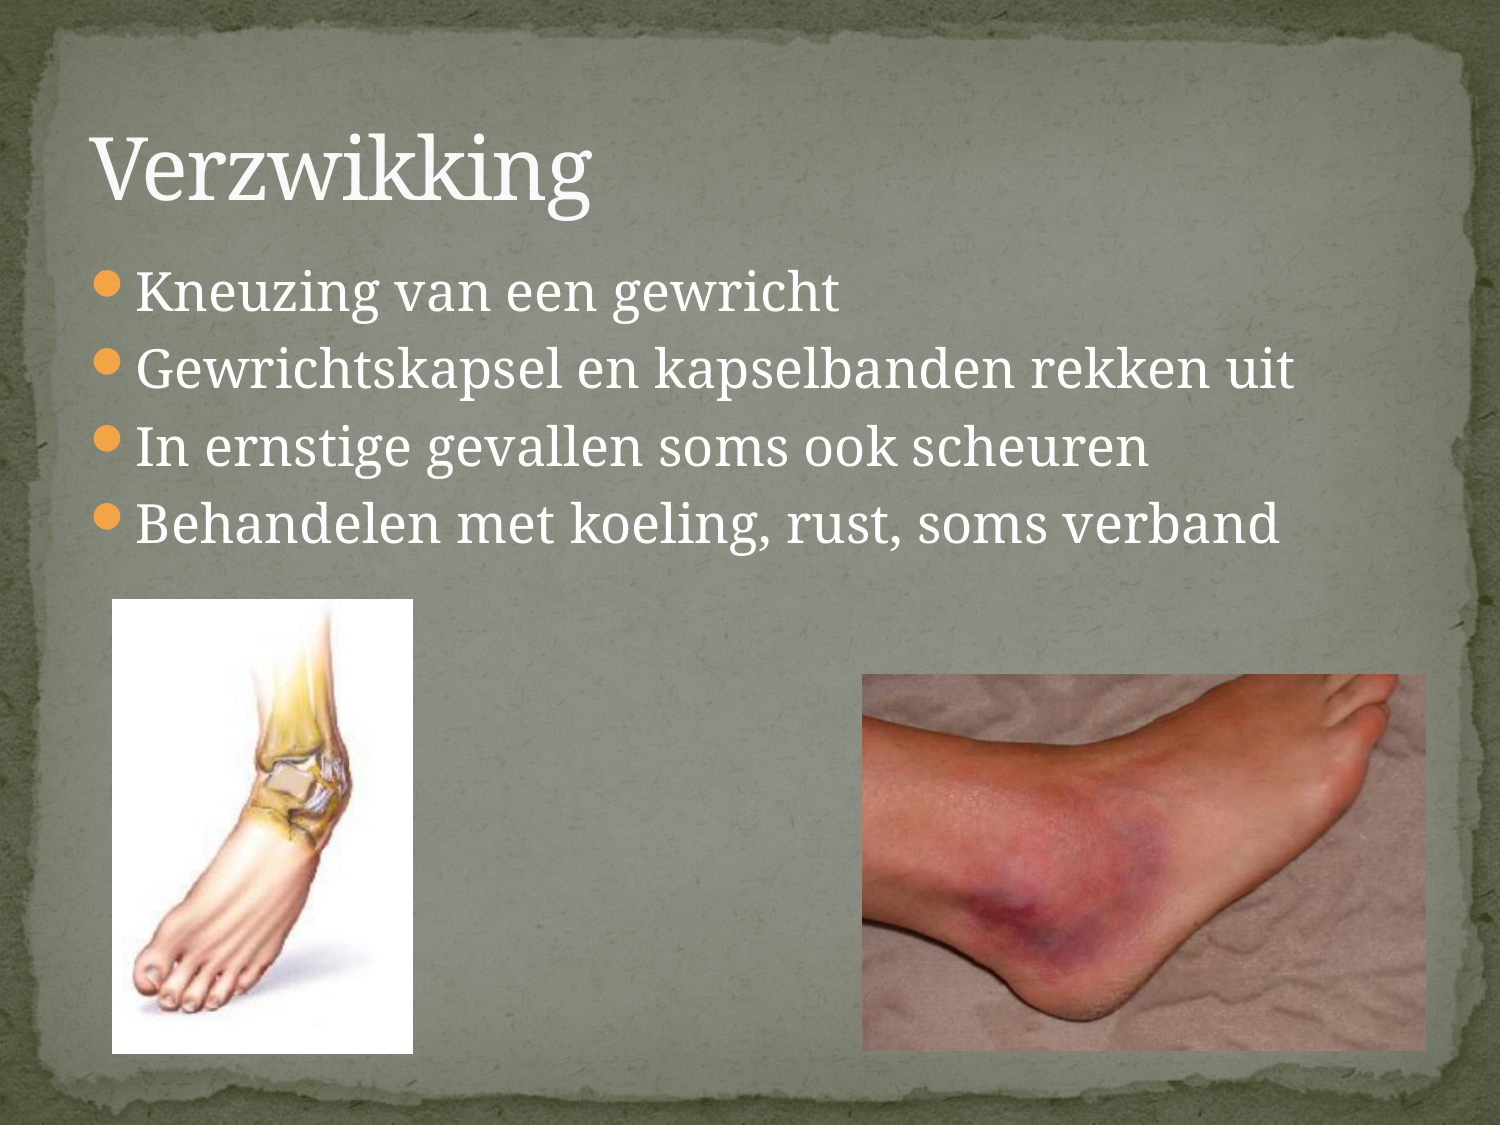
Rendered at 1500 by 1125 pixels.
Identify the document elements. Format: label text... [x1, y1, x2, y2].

picture [862, 674, 1426, 1051]
title Verzwikking [74, 24, 1425, 225]
list Kneuzing van een gewricht Gewrichtskapsel en kapselbanden rekken uit In ernstige gevallen soms ook scheuren Behandelen met koeling, rust, soms verband [75, 249, 1425, 1000]
picture [112, 599, 413, 1054]
